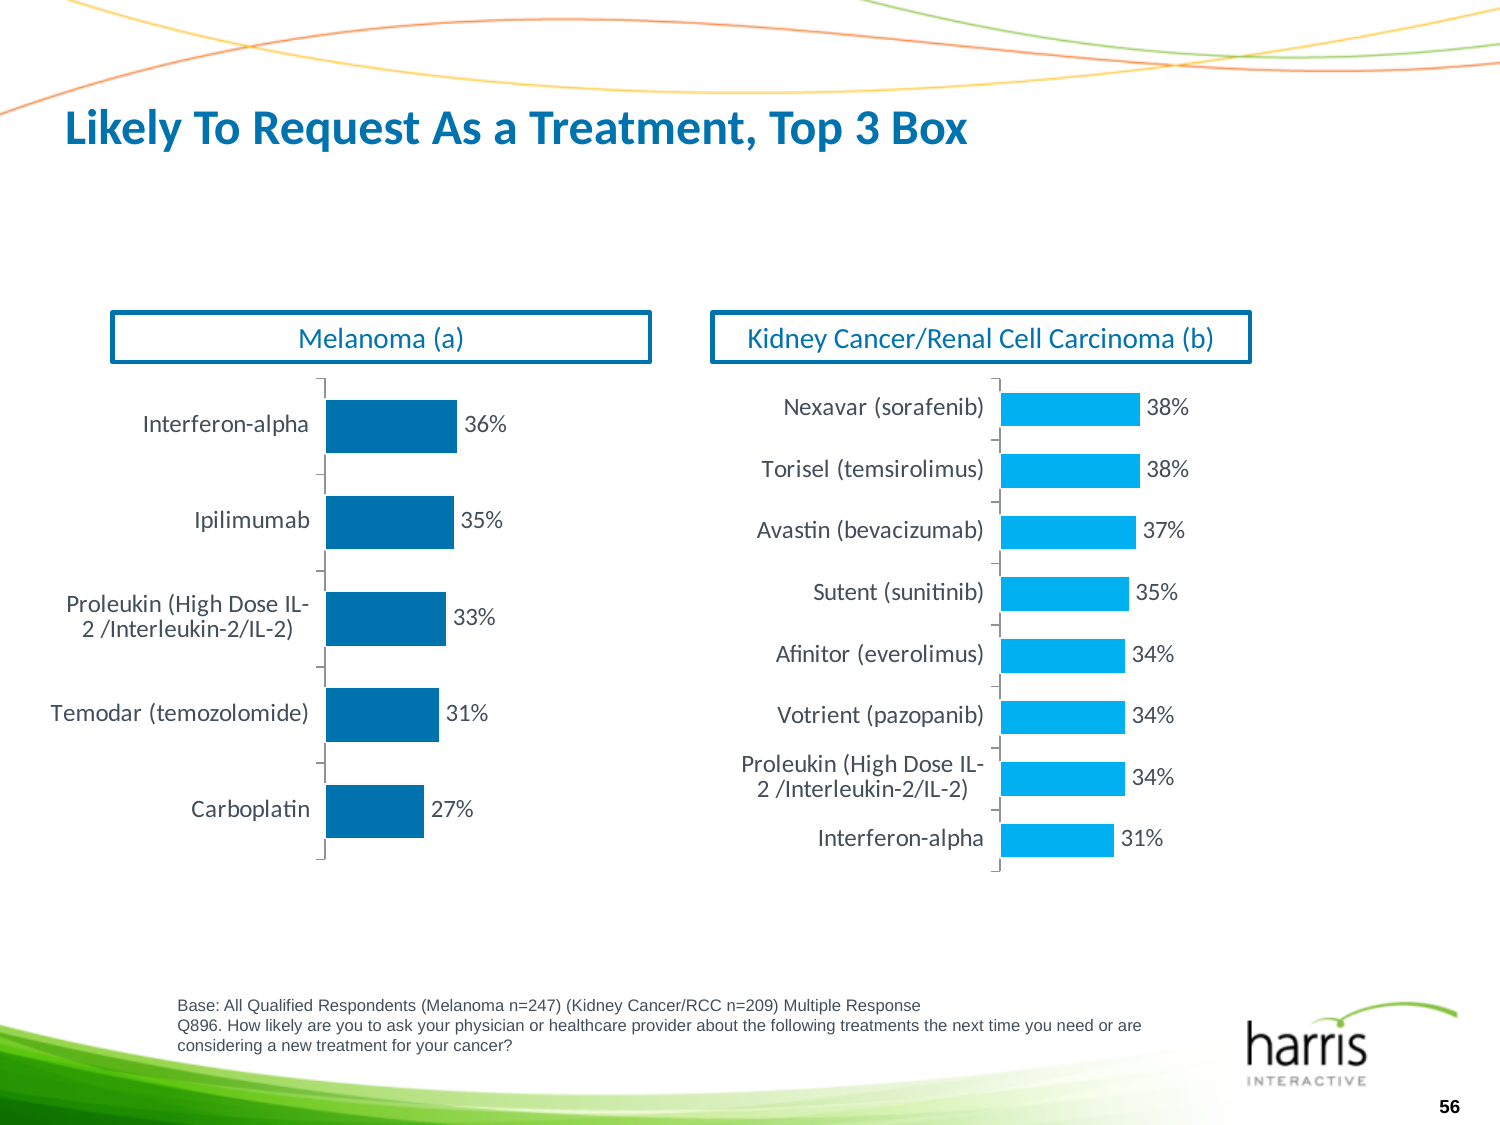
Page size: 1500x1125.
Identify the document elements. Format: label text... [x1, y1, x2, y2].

title Likely To Request As a Treatment, Top 3 Box [49, 87, 1451, 176]
text_box Melanoma (a) [110, 310, 652, 364]
text_box Base: All Qualified Respondents (Melanoma n=247) (Kidney Cancer/RCC n=209) Multiple Response Q896. How likely are you to ask your physician or healthcare provider about the following treatments the next time you need or are considering a new treatment for your cancer? [162, 987, 1175, 1063]
chart [0, 374, 1451, 888]
picture [0, 0, 1500, 1125]
text_box Kidney Cancer/Renal Cell Carcinoma (b) [710, 310, 1252, 364]
slide_number 56 [1399, 1086, 1500, 1125]
